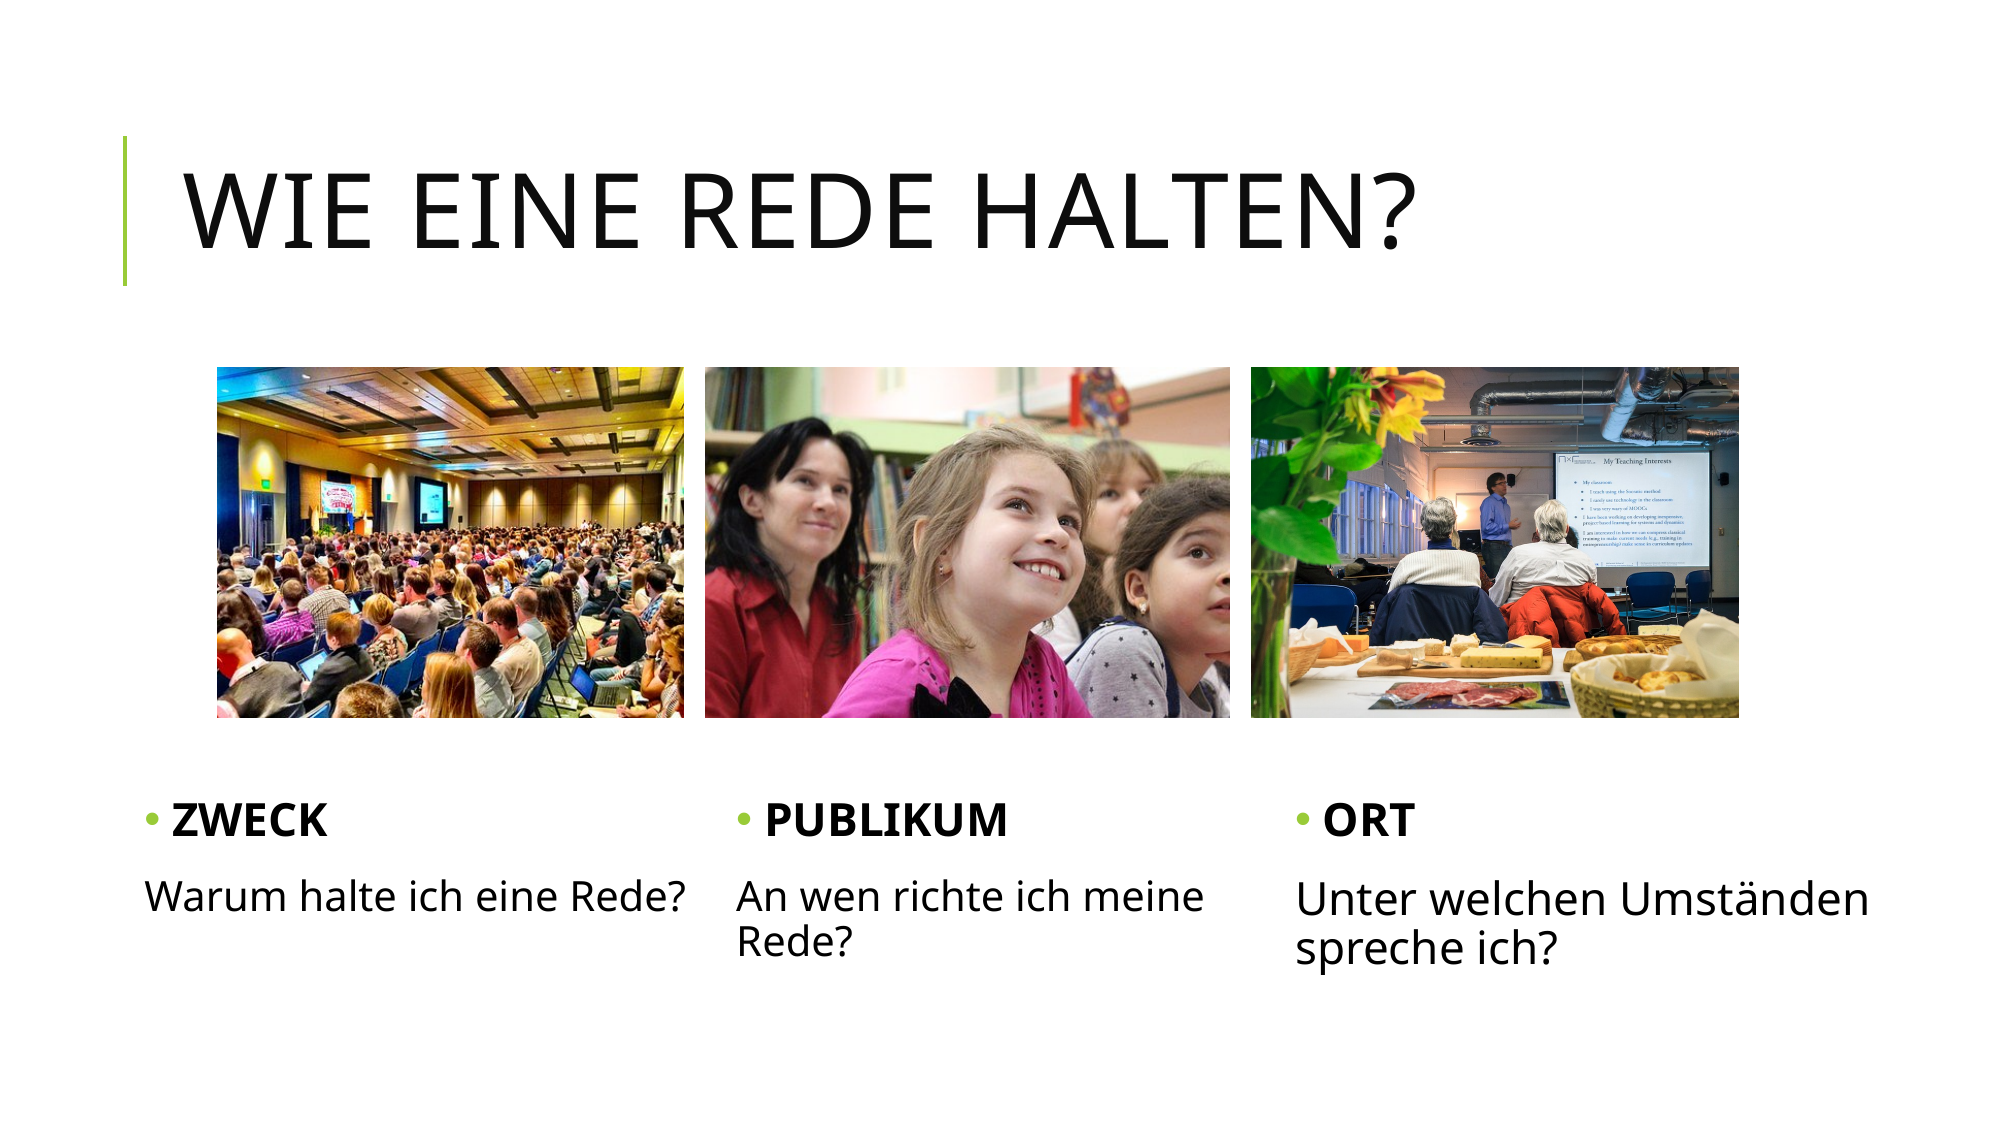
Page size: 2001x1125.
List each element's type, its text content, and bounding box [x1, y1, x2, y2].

list ZWECK Warum halte ich eine Rede? [136, 789, 728, 1125]
text_box PUBLIKUM An wen richte ich meine Rede? [728, 789, 1287, 1125]
title WIE EINE REDE HALTEN? [168, 96, 1763, 342]
picture [704, 367, 1231, 718]
picture [1250, 367, 1739, 718]
text_box ORT Unter welchen Umständen spreche ich? [1287, 789, 1963, 1125]
picture [217, 390, 233, 395]
picture [217, 367, 685, 718]
